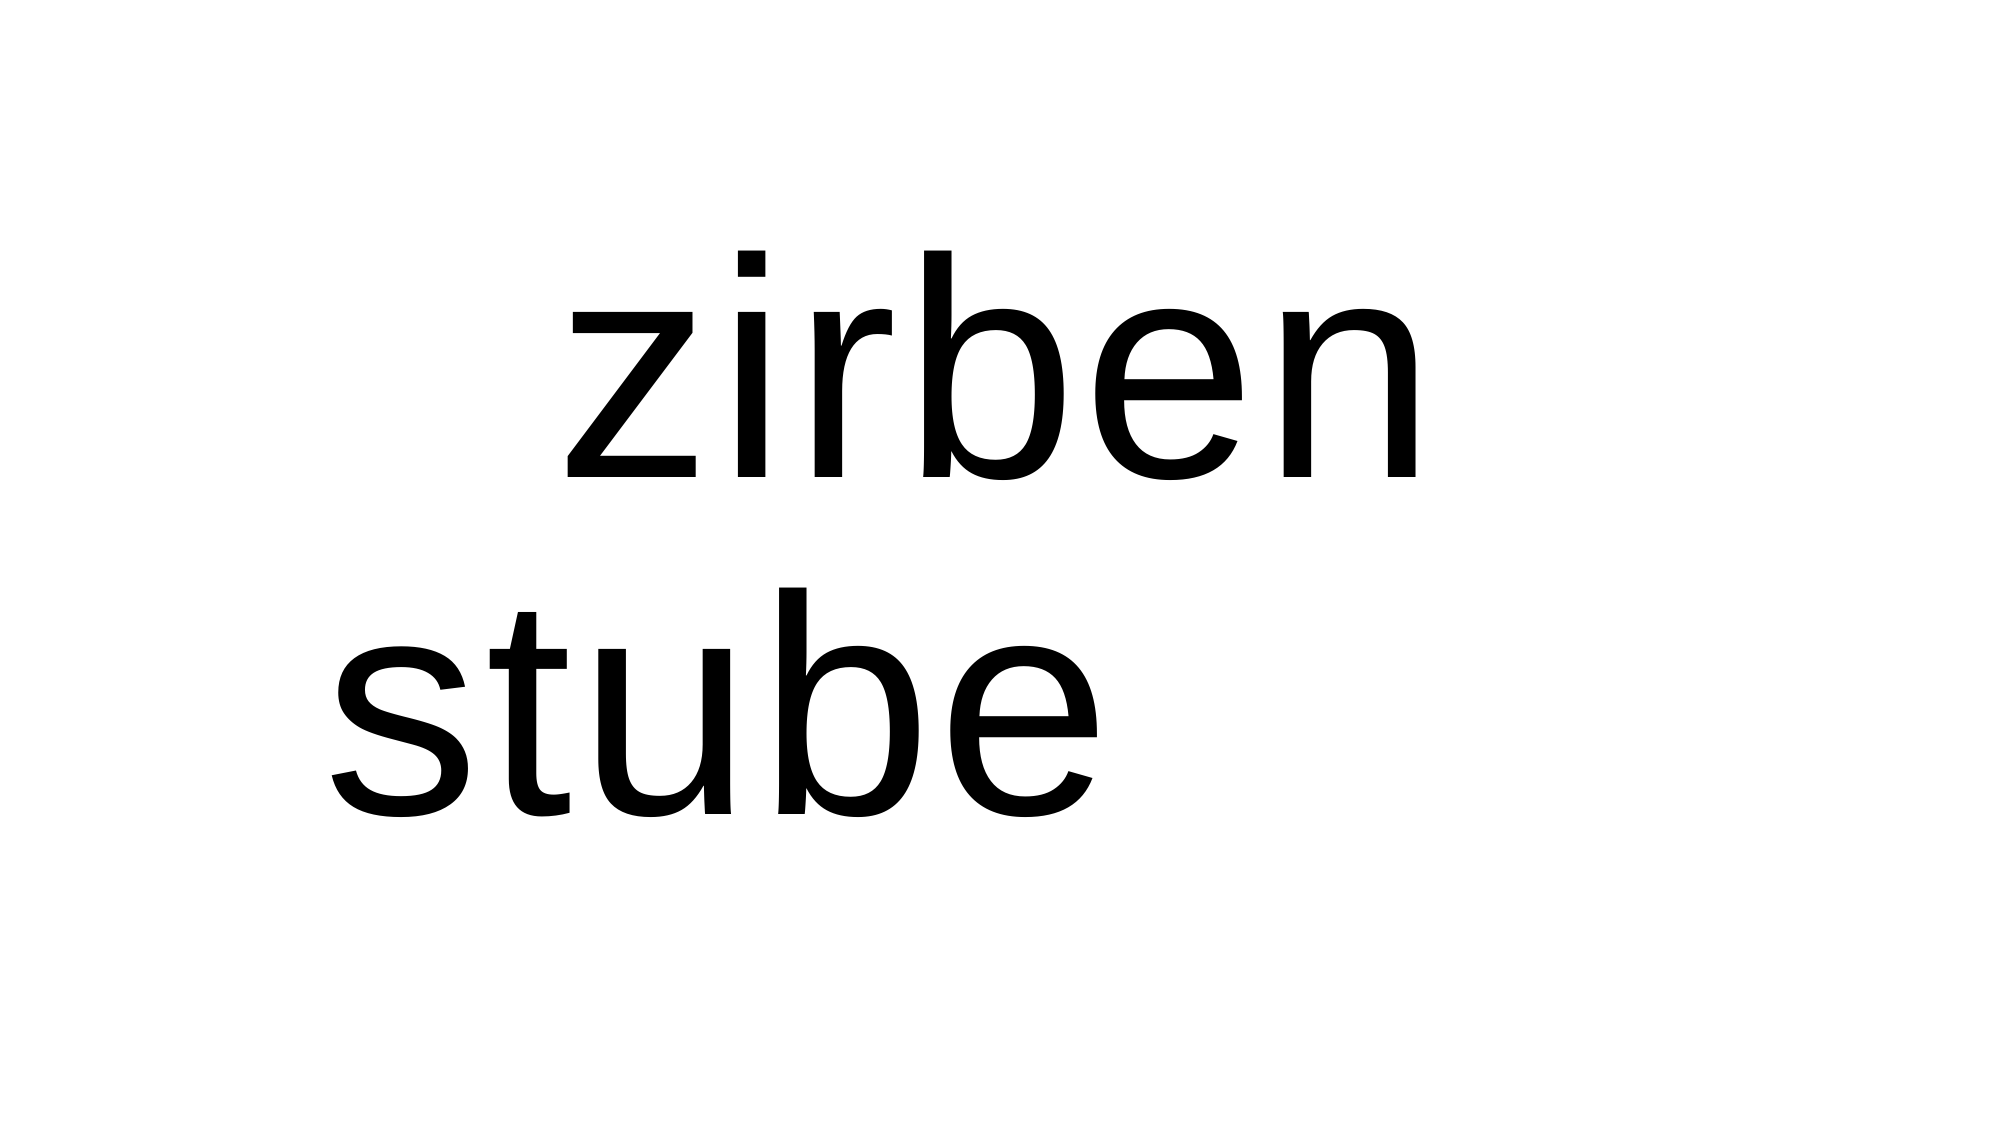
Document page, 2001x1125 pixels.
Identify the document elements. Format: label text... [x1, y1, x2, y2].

title zirben stubentor [249, 285, 1750, 890]
